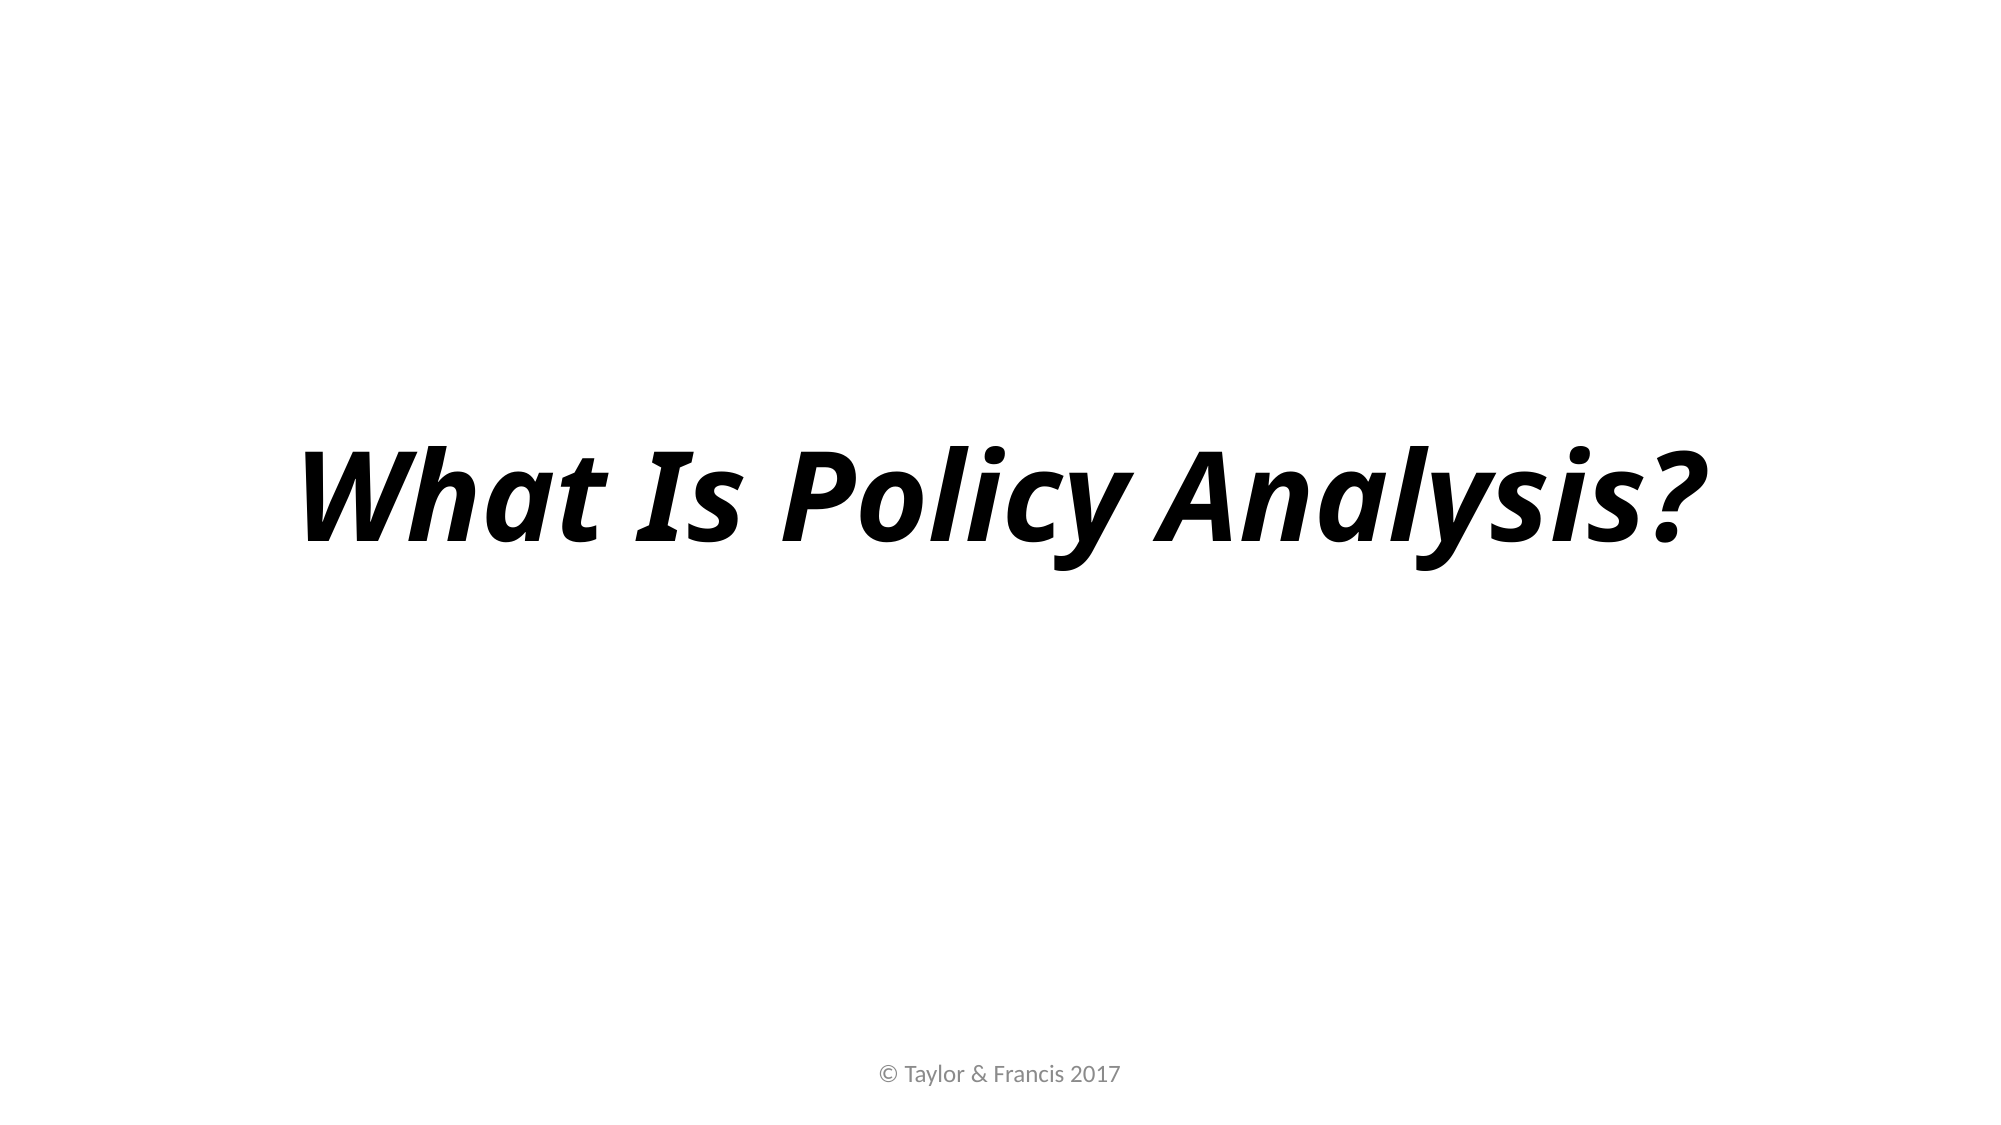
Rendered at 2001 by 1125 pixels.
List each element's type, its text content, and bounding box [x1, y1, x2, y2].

footer © Taylor & Francis 2017 [662, 1042, 1338, 1103]
title What Is Policy Analysis? [249, 184, 1750, 576]
